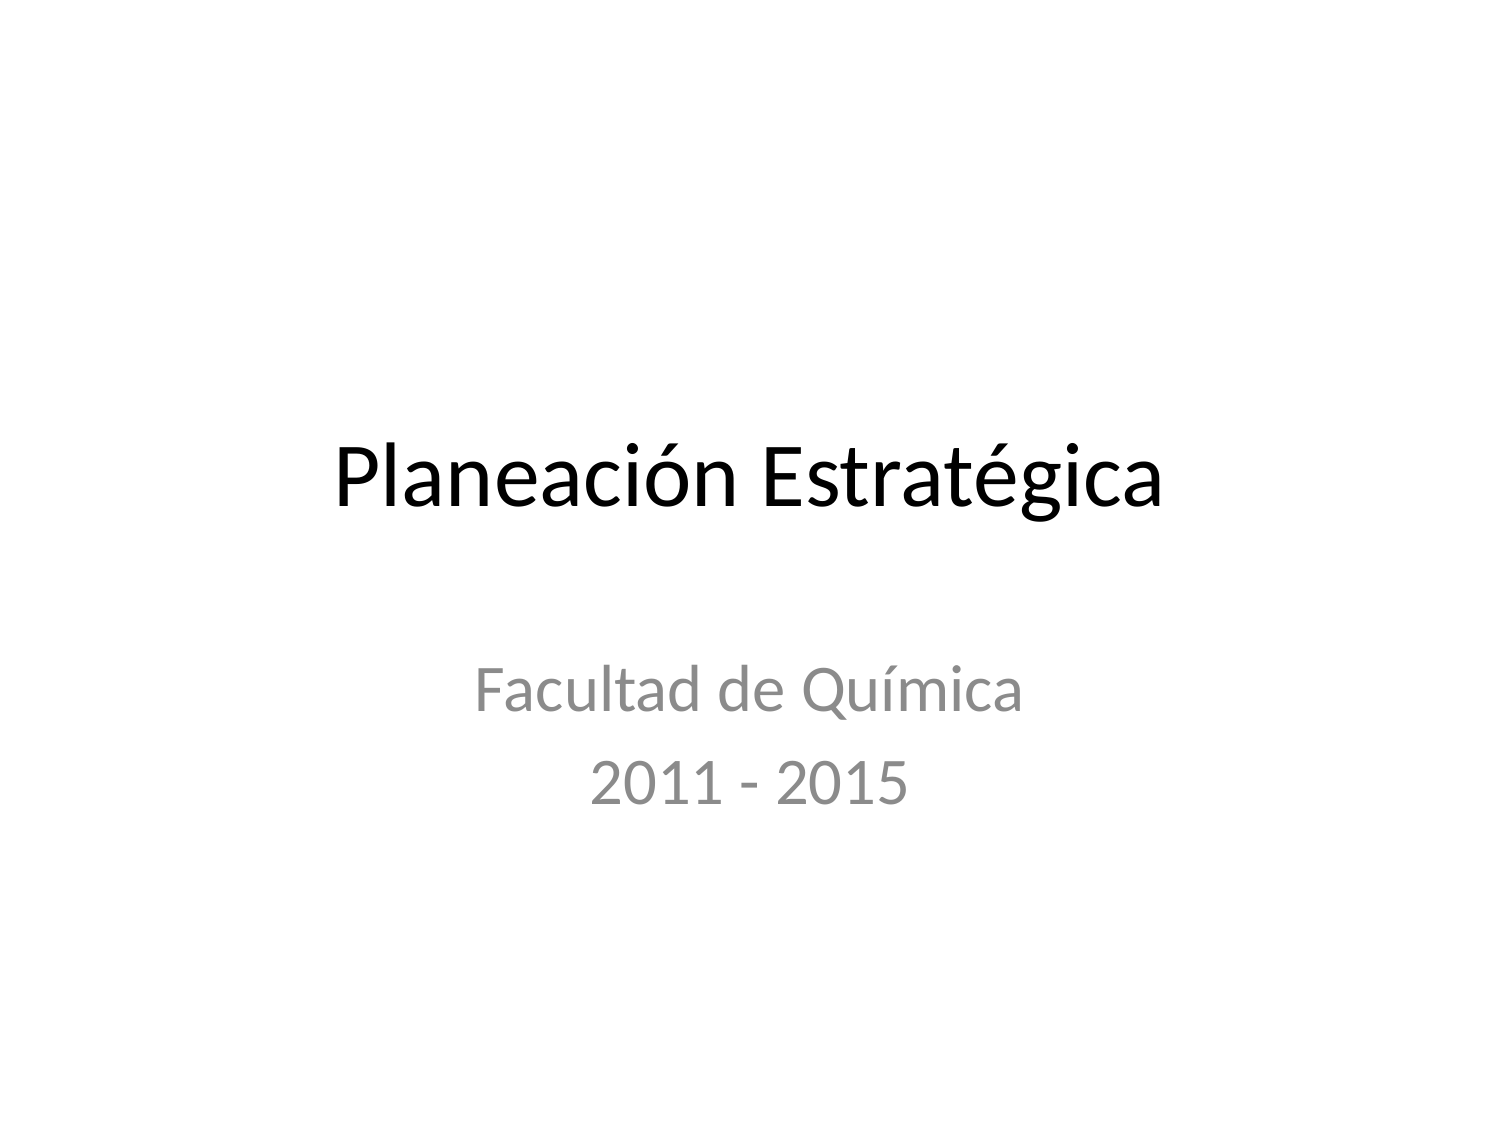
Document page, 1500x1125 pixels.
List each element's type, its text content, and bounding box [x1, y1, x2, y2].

title Planeación Estratégica [112, 349, 1388, 591]
subtitle Facultad de Química 2011 - 2015 [225, 637, 1275, 925]
